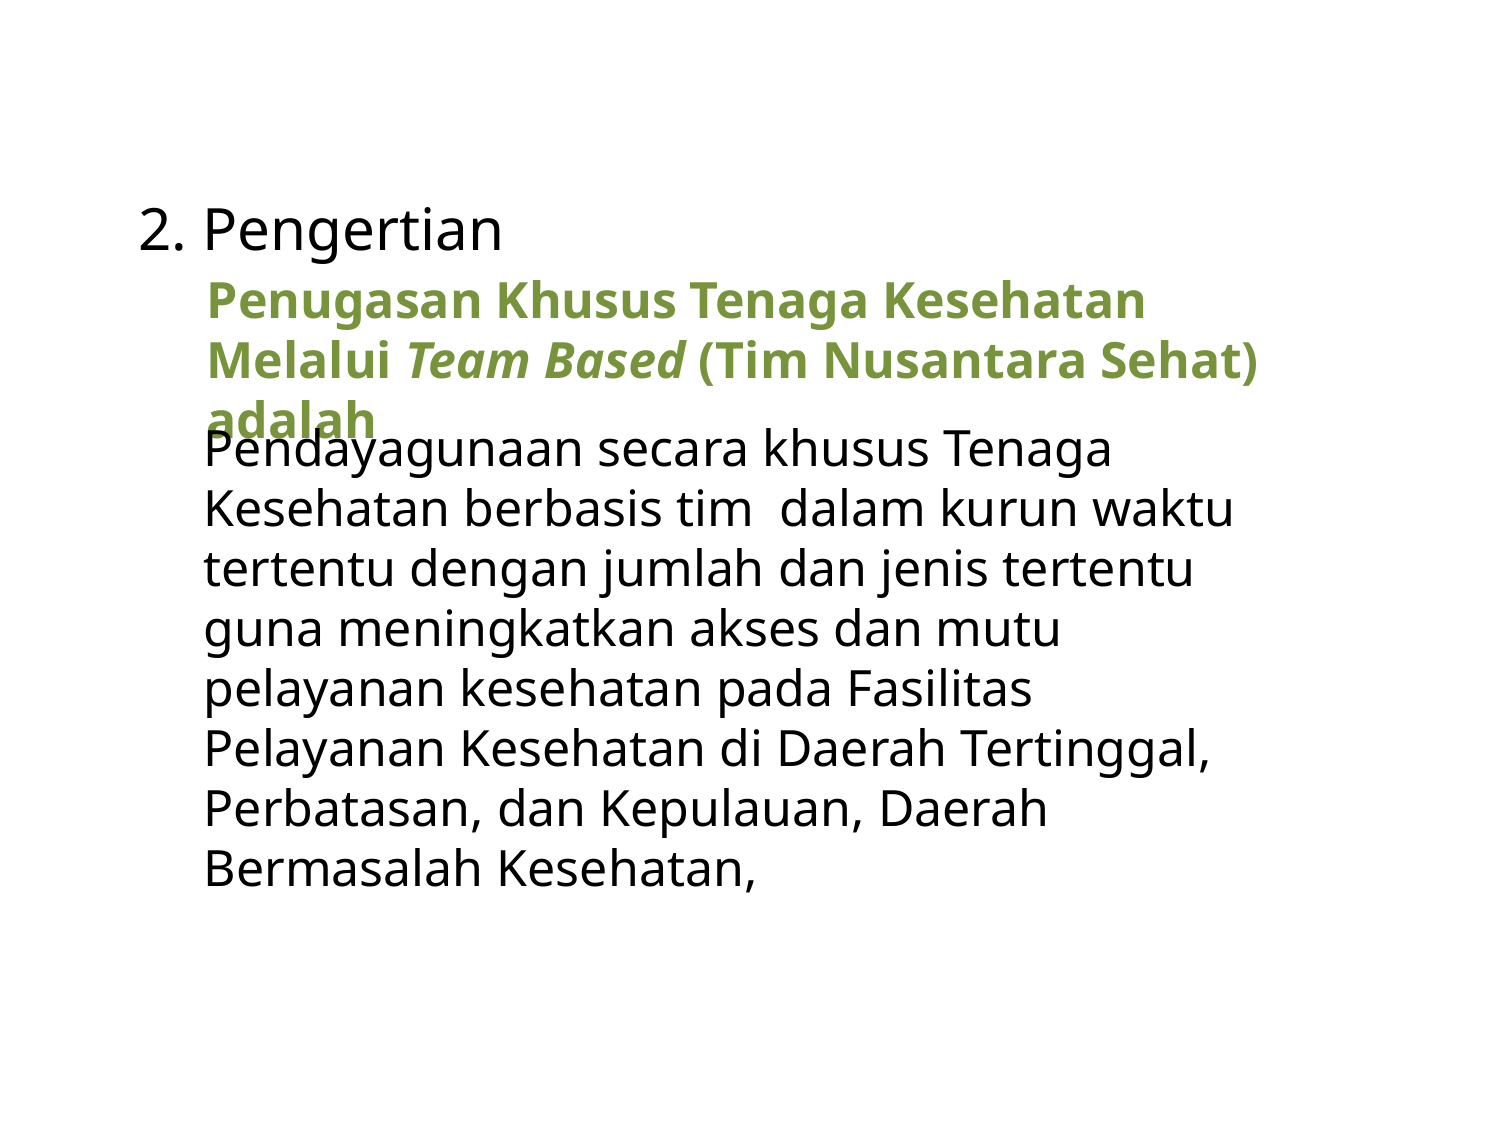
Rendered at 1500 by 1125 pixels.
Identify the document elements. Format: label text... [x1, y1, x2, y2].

text_box 2. Pengertian [123, 184, 892, 270]
text_box Penugasan Khusus Tenaga Kesehatan Melalui Team Based (Tim Nusantara Sehat) adalah [191, 260, 1294, 456]
text_box Pendayagunaan secara khusus Tenaga Kesehatan berbasis tim dalam kurun waktu tertentu dengan jumlah dan jenis tertentu guna meningkatkan akses dan mutu pelayanan kesehatan pada Fasilitas Pelayanan Kesehatan di Daerah Tertinggal, Perbatasan, dan Kepulauan, Daerah Bermasalah Kesehatan, [188, 408, 1264, 904]
